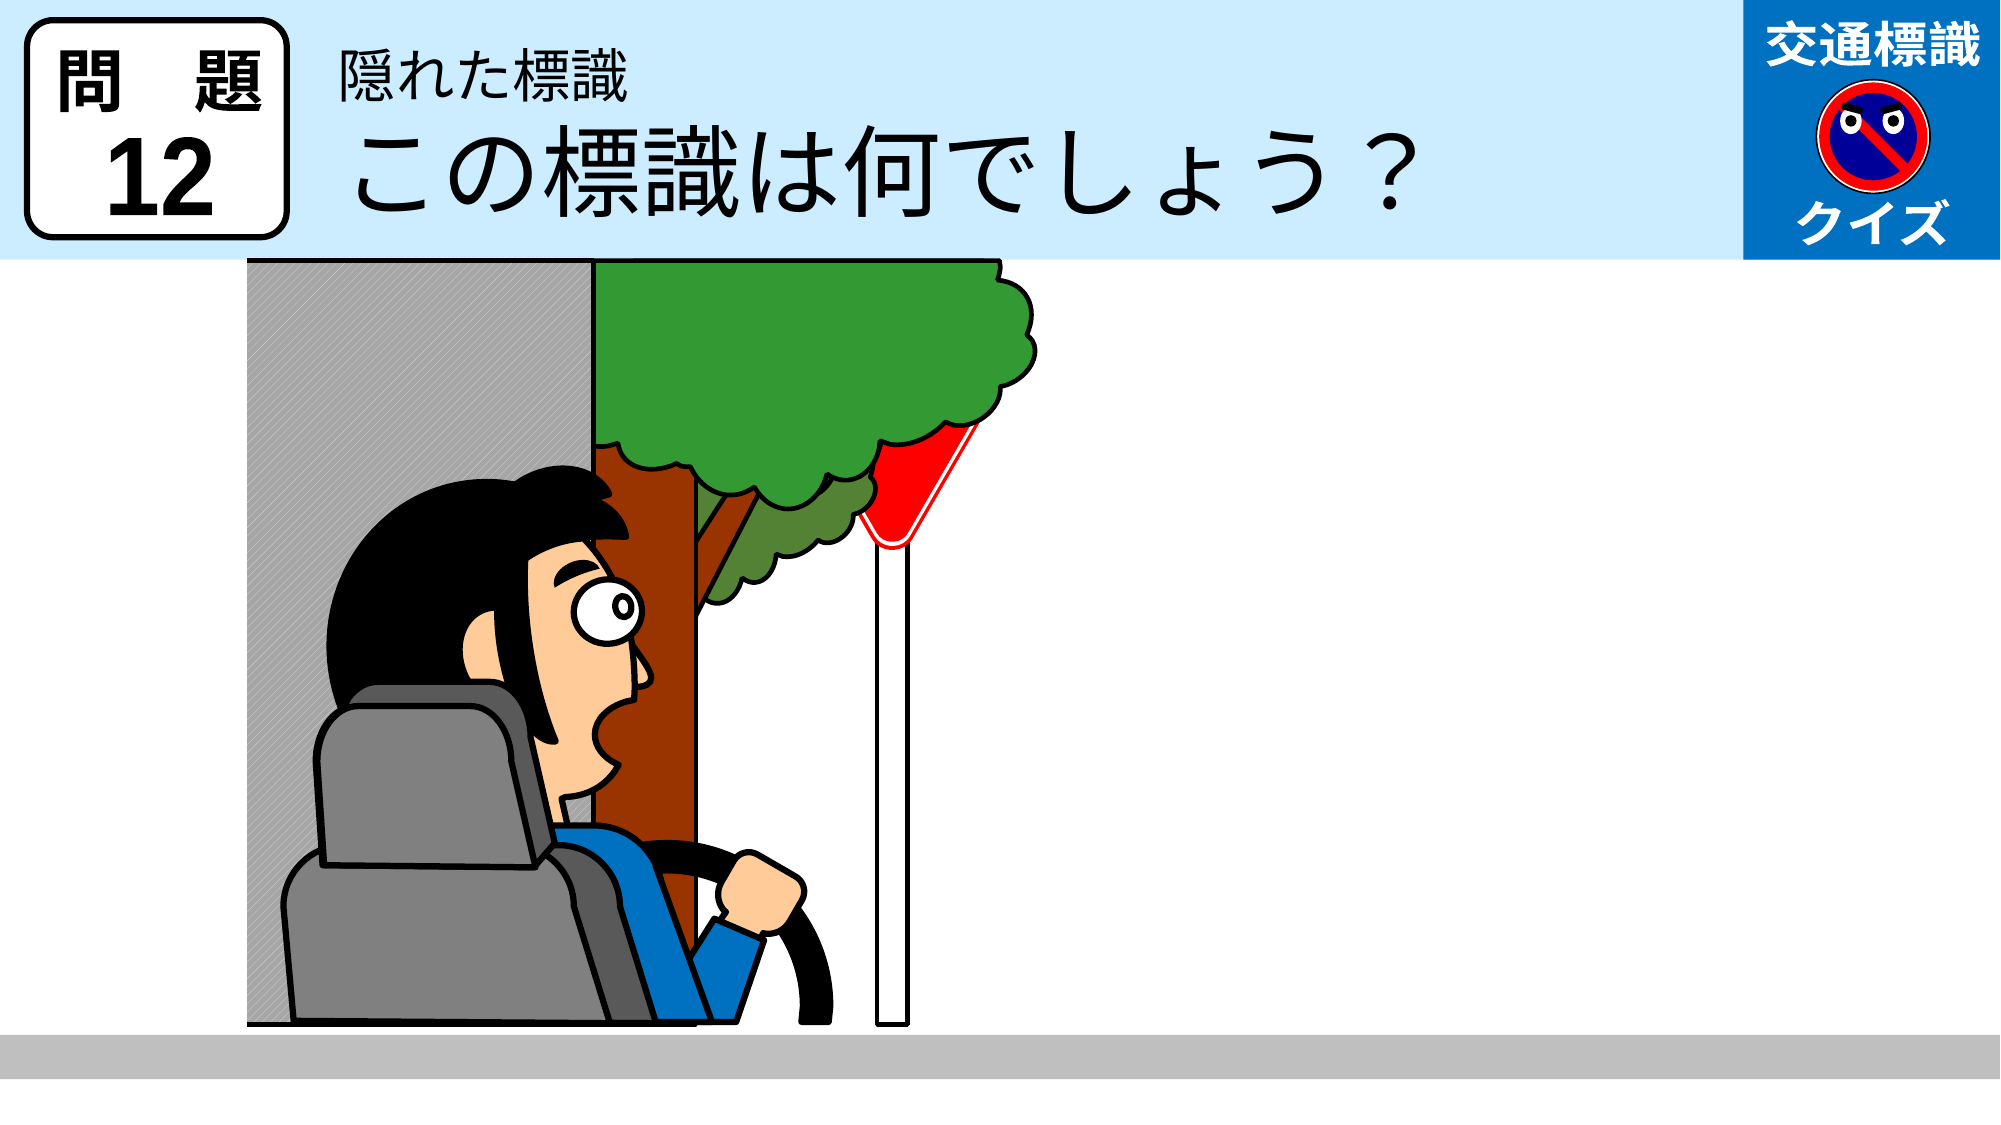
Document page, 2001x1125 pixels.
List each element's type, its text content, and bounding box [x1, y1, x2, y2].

text_box この標識は何でしょう？ [326, 101, 1457, 237]
text_box [1018, 287, 1036, 378]
text_box [0, 1034, 2000, 1080]
text_box [246, 260, 584, 1025]
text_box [283, 473, 831, 1024]
text_box 隠れた標識 [323, 32, 645, 117]
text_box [585, 260, 1015, 1025]
